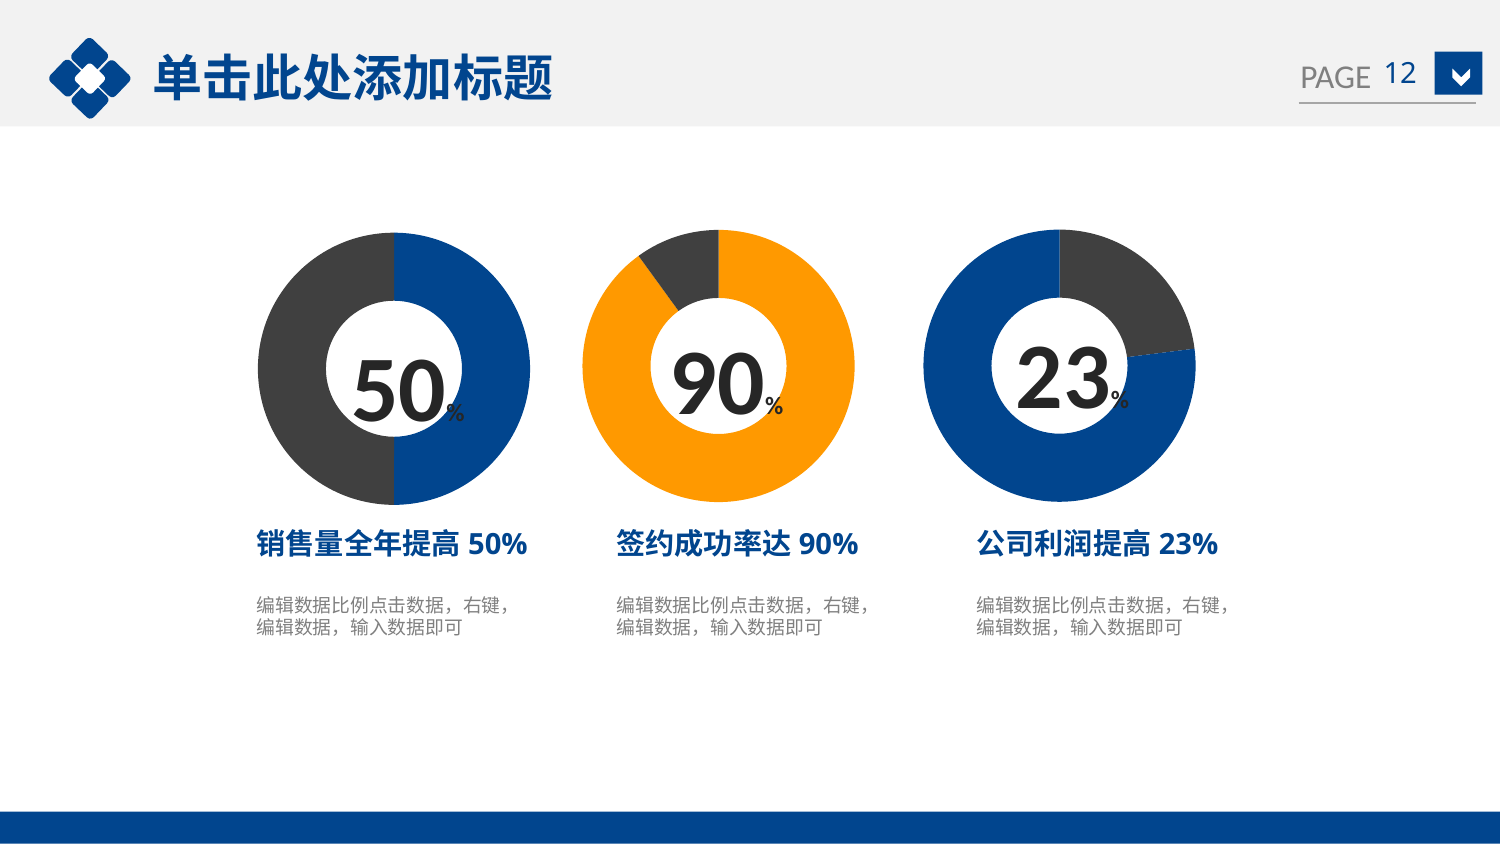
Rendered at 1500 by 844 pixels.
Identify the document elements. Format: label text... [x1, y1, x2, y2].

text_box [822, 223, 1297, 508]
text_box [481, 223, 821, 509]
text_box 单击此处添加标题 [137, 38, 568, 114]
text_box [604, 519, 923, 671]
slide_number 12 [1364, 51, 1437, 97]
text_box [964, 519, 1294, 671]
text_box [244, 519, 564, 671]
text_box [216, 226, 571, 511]
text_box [52, 41, 127, 115]
